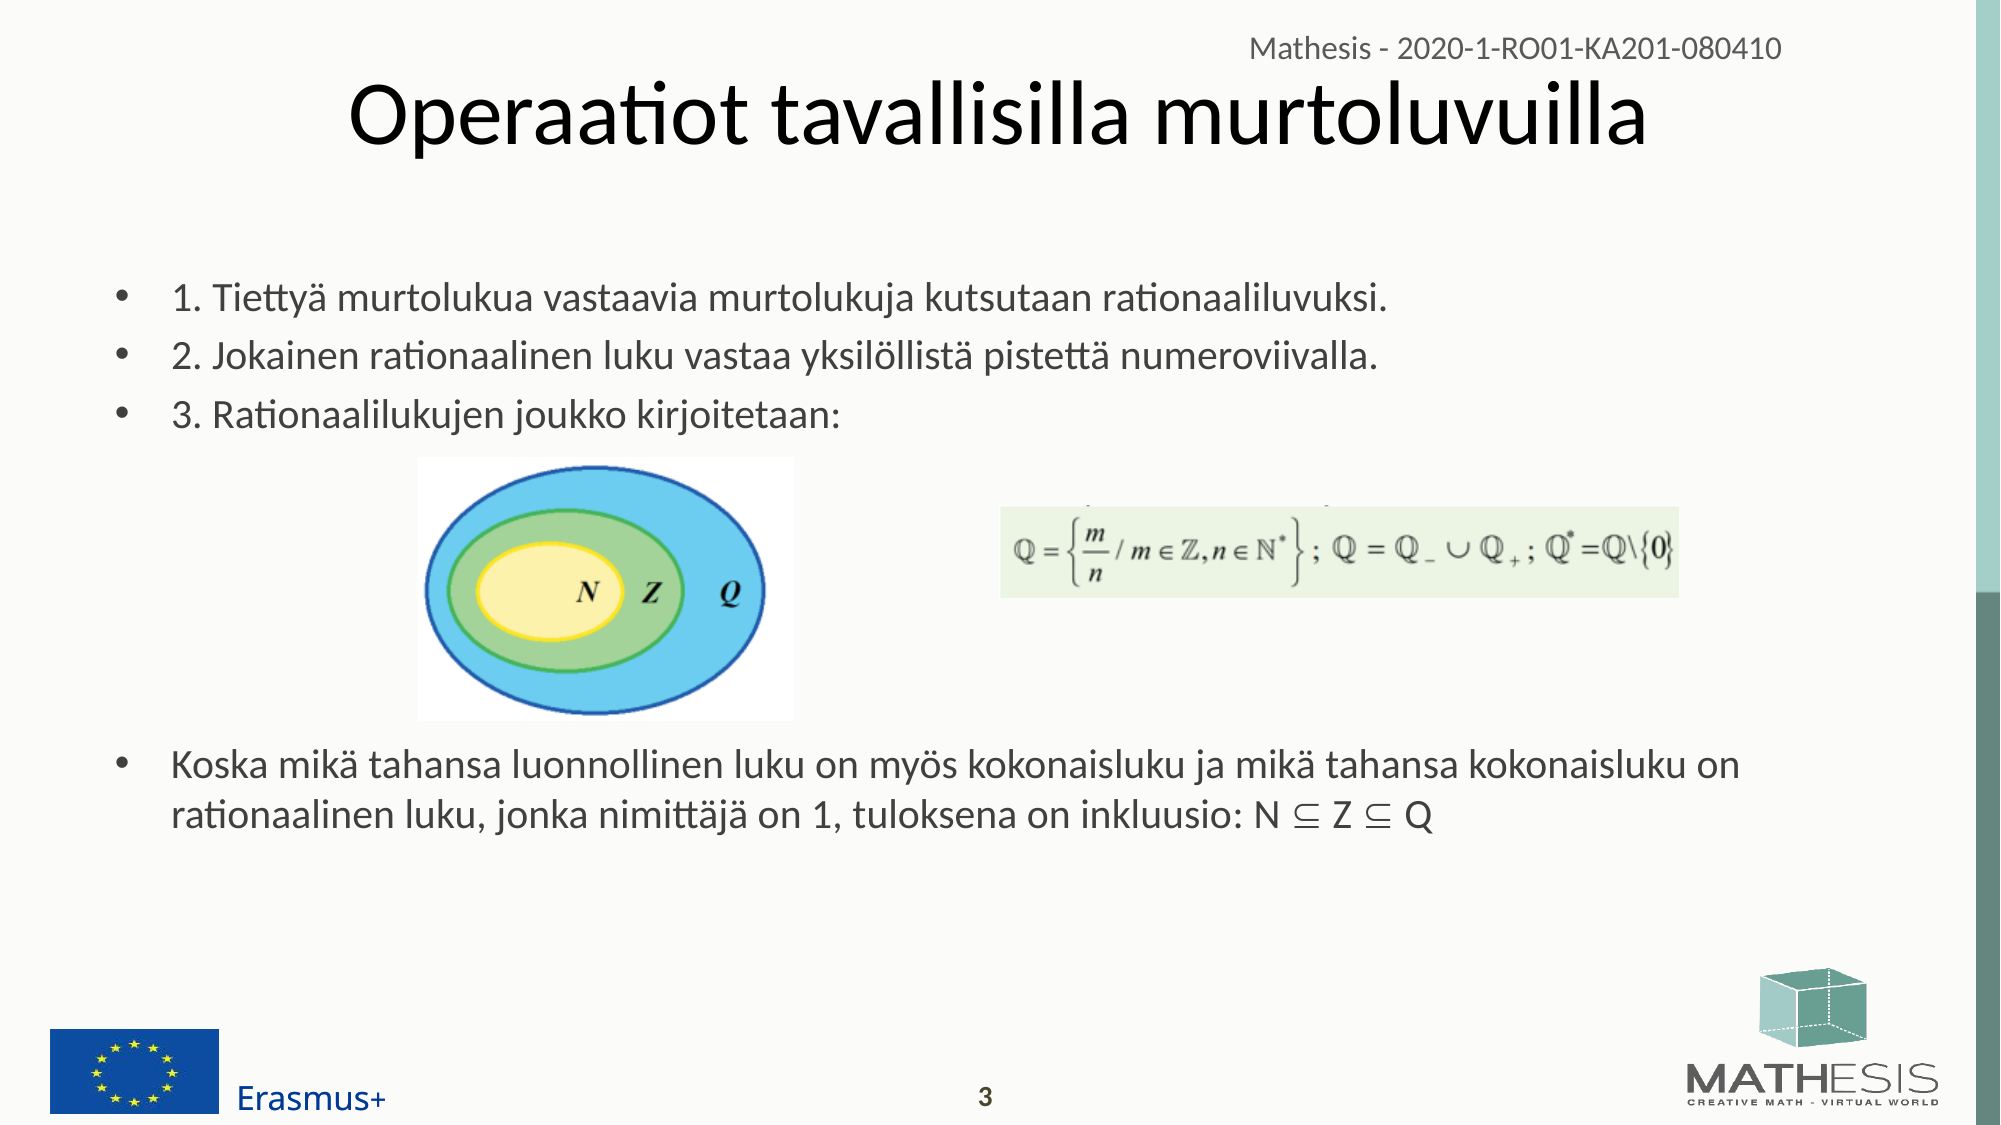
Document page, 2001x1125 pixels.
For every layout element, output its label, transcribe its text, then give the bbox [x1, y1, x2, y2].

list 1. Tiettyä murtolukua vastaavia murtolukuja kutsutaan rationaaliluvuksi. 2. Jokainen rationaalinen luku vastaa yksilöllistä pistettä numeroviivalla. 3. Rationaalilukujen joukko kirjoitetaan: Koska mikä tahansa luonnollinen luku on myös kokonaisluku ja mikä tahansa kokonaisluku on rationaalinen luku, jonka nimittäjä on 1, tuloksena on inkluusio: N  Z  Q [99, 262, 1900, 1005]
title Operaatiot tavallisilla murtoluvuilla [99, 45, 1900, 233]
picture [999, 505, 1679, 599]
picture [417, 457, 795, 721]
picture [50, 1029, 219, 1114]
